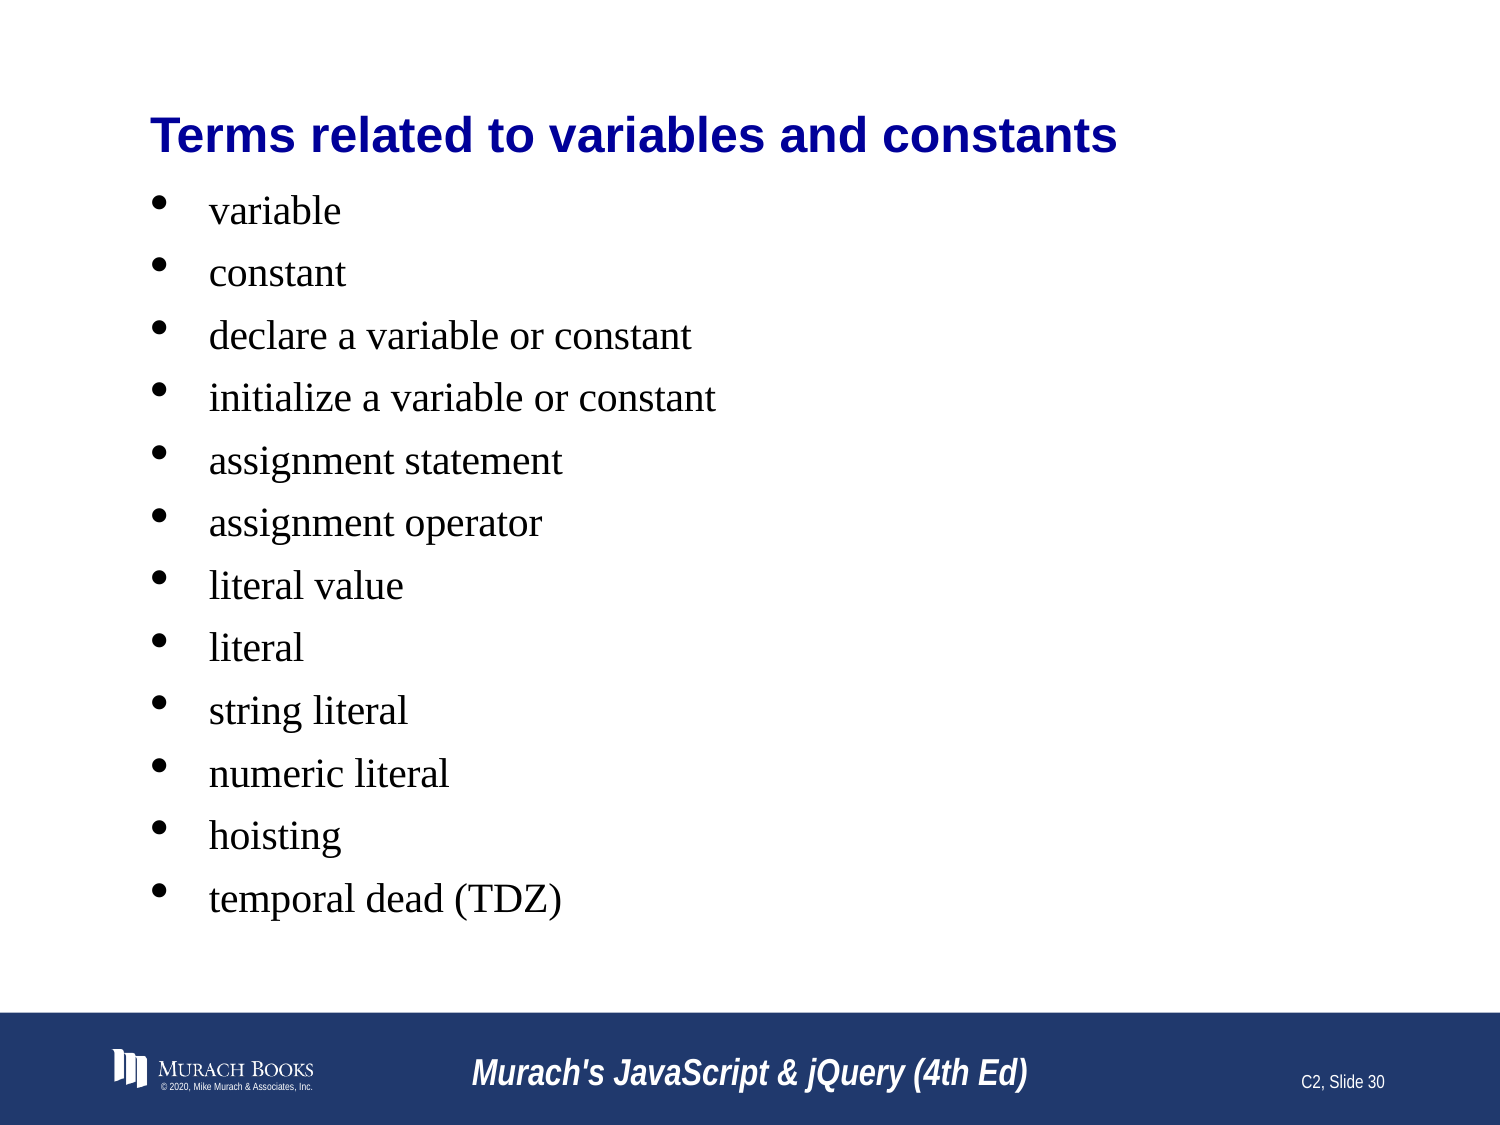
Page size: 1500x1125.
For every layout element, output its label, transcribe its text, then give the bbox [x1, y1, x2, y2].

slide_number C2, Slide 30 [1087, 1025, 1400, 1100]
footer © 2020, Mike Murach & Associates, Inc. [12, 1025, 463, 1100]
slide_number Murach's JavaScript & jQuery (4th Ed) [463, 1025, 1050, 1100]
list variable constant declare a variable or constant initialize a variable or constant assignment statement assignment operator literal value literal string literal numeric literal hoisting temporal dead (TDZ) [137, 174, 1350, 975]
title Terms related to variables and constants [150, 102, 1350, 164]
